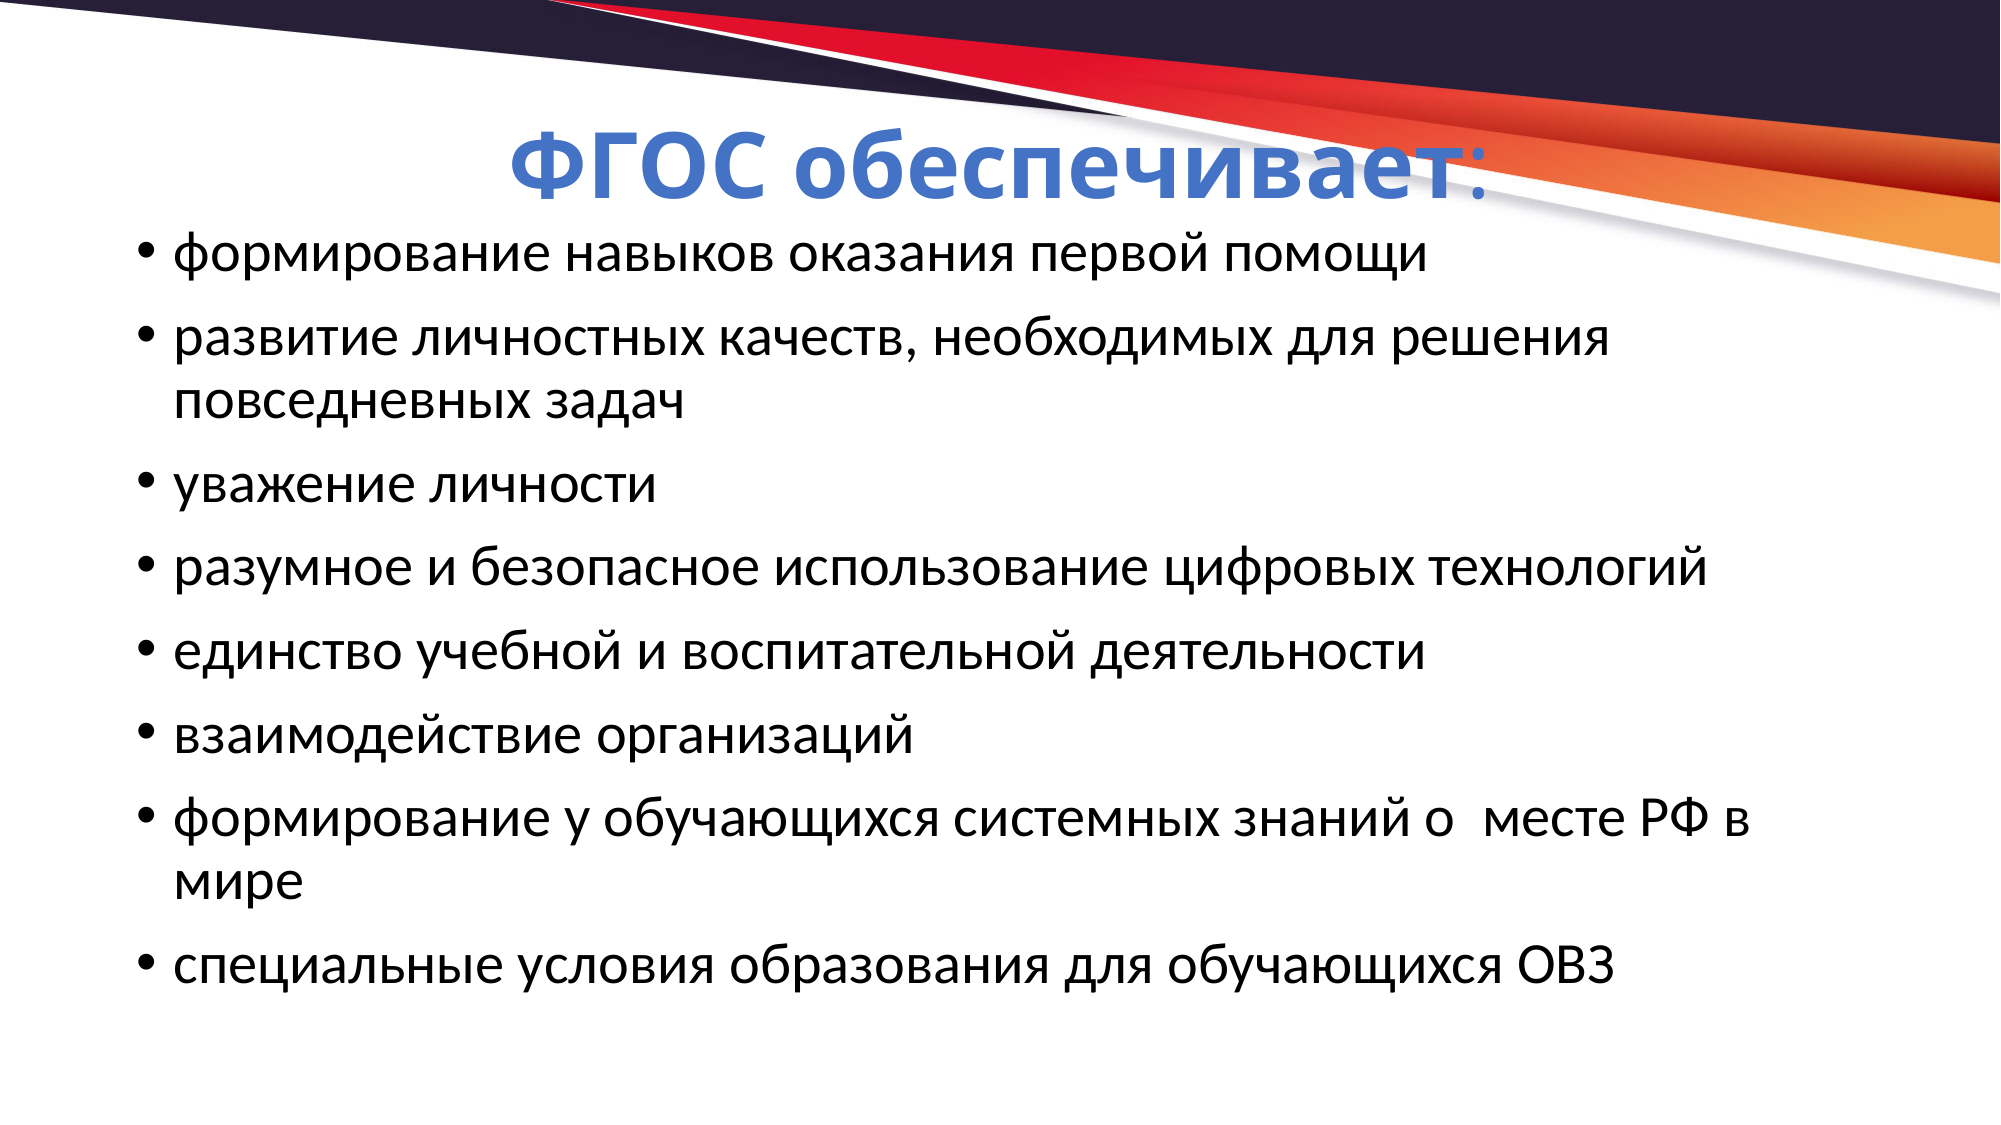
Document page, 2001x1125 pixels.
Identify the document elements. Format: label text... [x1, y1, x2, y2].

list формирование навыков оказания первой помощи развитие личностных качеств, необходимых для решения повседневных задач уважение личности разумное и безопасное использование цифровых технологий единство учебной и воспитательной деятельности взаимодействие организаций формирование у обучающихся системных знаний о месте РФ в мире специальные условия образования для обучающихся ОВЗ [121, 214, 1863, 1125]
title ФГОС обеспечивает: [137, 59, 1863, 214]
picture [0, 0, 2000, 1125]
